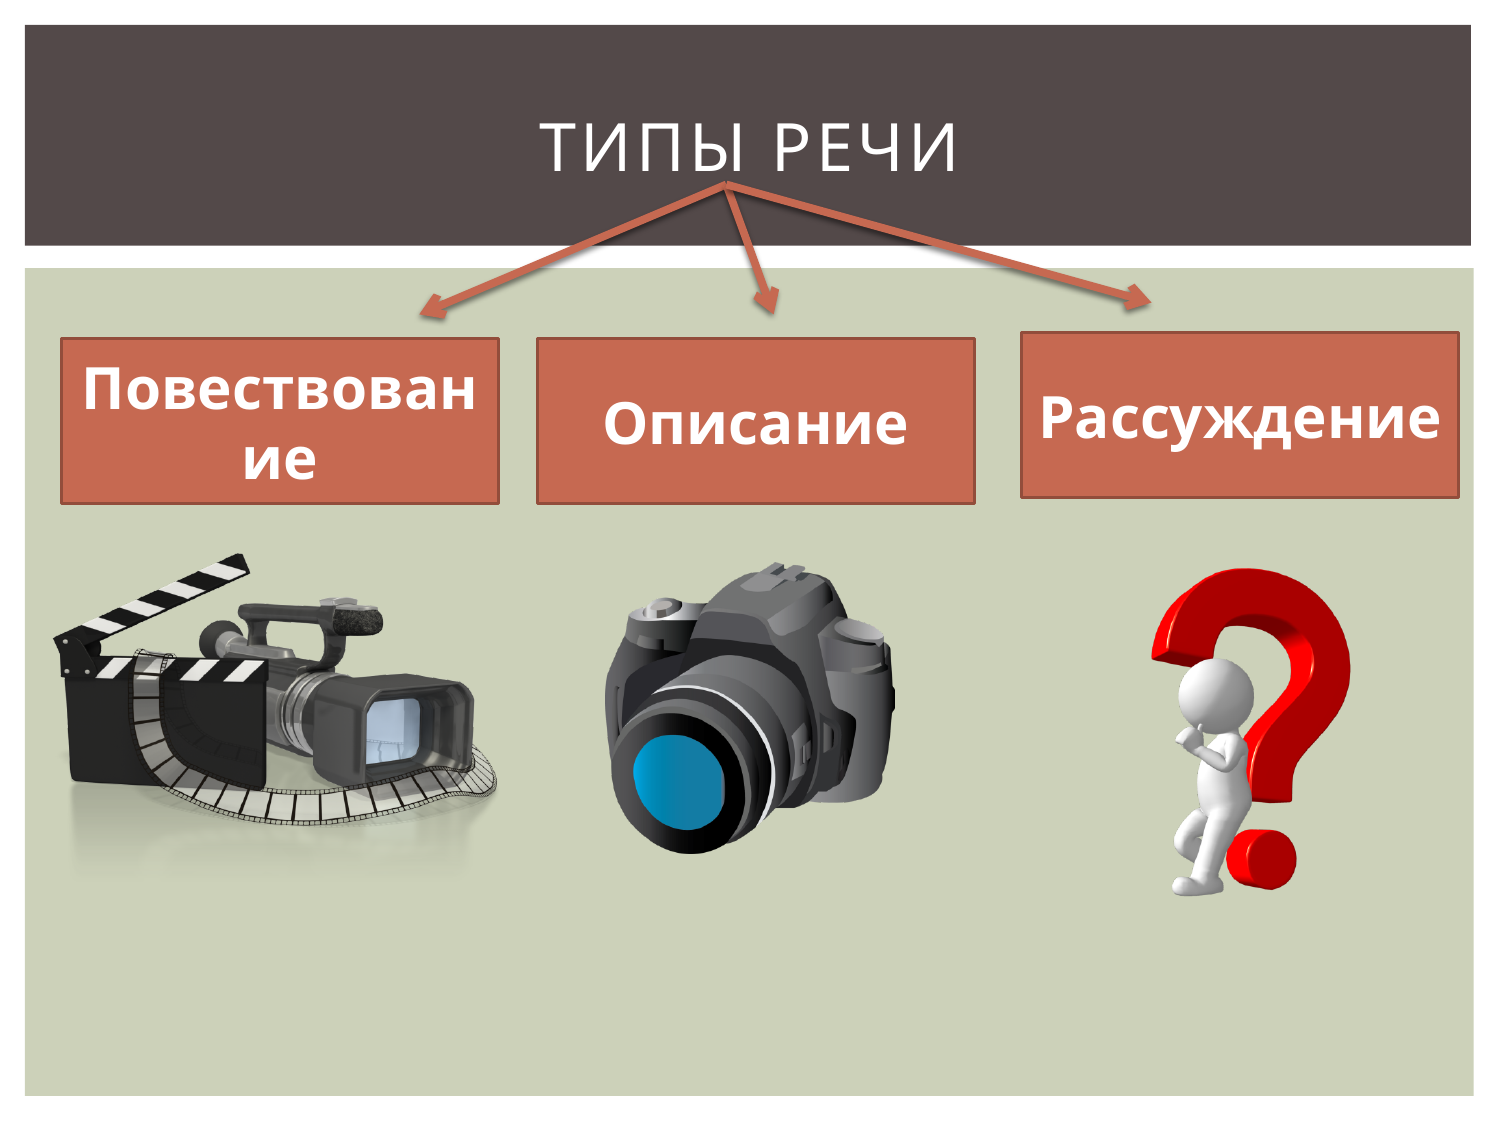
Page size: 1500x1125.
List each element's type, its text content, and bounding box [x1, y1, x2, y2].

text_box Описание [536, 337, 976, 505]
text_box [418, 184, 723, 315]
picture [605, 562, 895, 854]
title Типы речи [62, 58, 1438, 232]
picture [1070, 562, 1410, 901]
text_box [726, 184, 1152, 303]
text_box Рассуждение [1020, 331, 1460, 499]
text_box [725, 310, 774, 315]
text_box Повествование [60, 337, 500, 505]
picture [41, 532, 519, 884]
